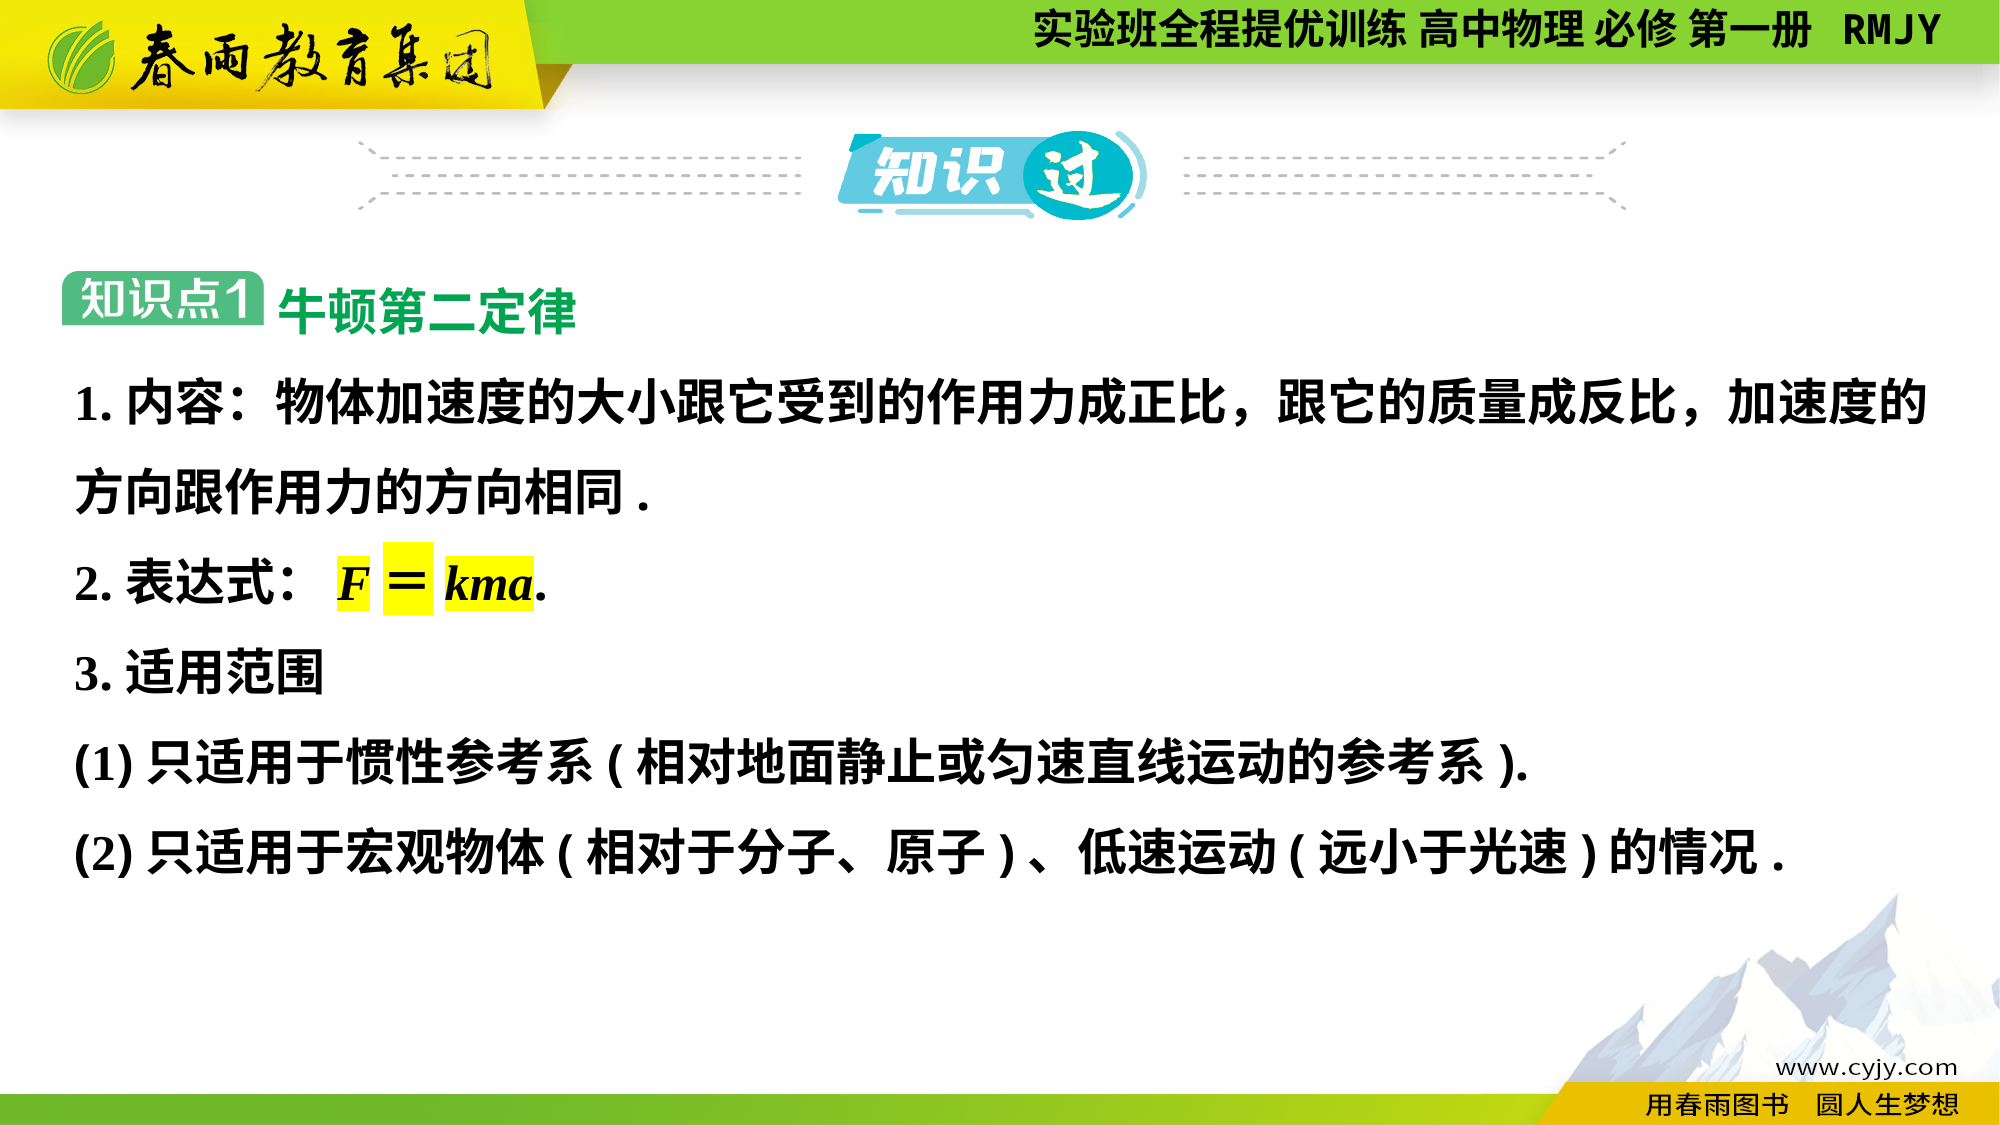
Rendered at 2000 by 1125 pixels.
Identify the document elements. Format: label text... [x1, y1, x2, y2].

picture [0, 0, 2000, 1125]
list 牛顿第二定律 1.内容：物体加速度的大小跟它受到的作用力成正比，跟它的质量成反比，加速度的方向跟作用力的方向相同. 2.表达式：F＝kma. 3.适用范围 (1)只适用于惯性参考系(相对地面静止或匀速直线运动的参考系). (2)只适用于宏观物体(相对于分子、原子)、低速运动(远小于光速)的情况. [59, 242, 1944, 883]
